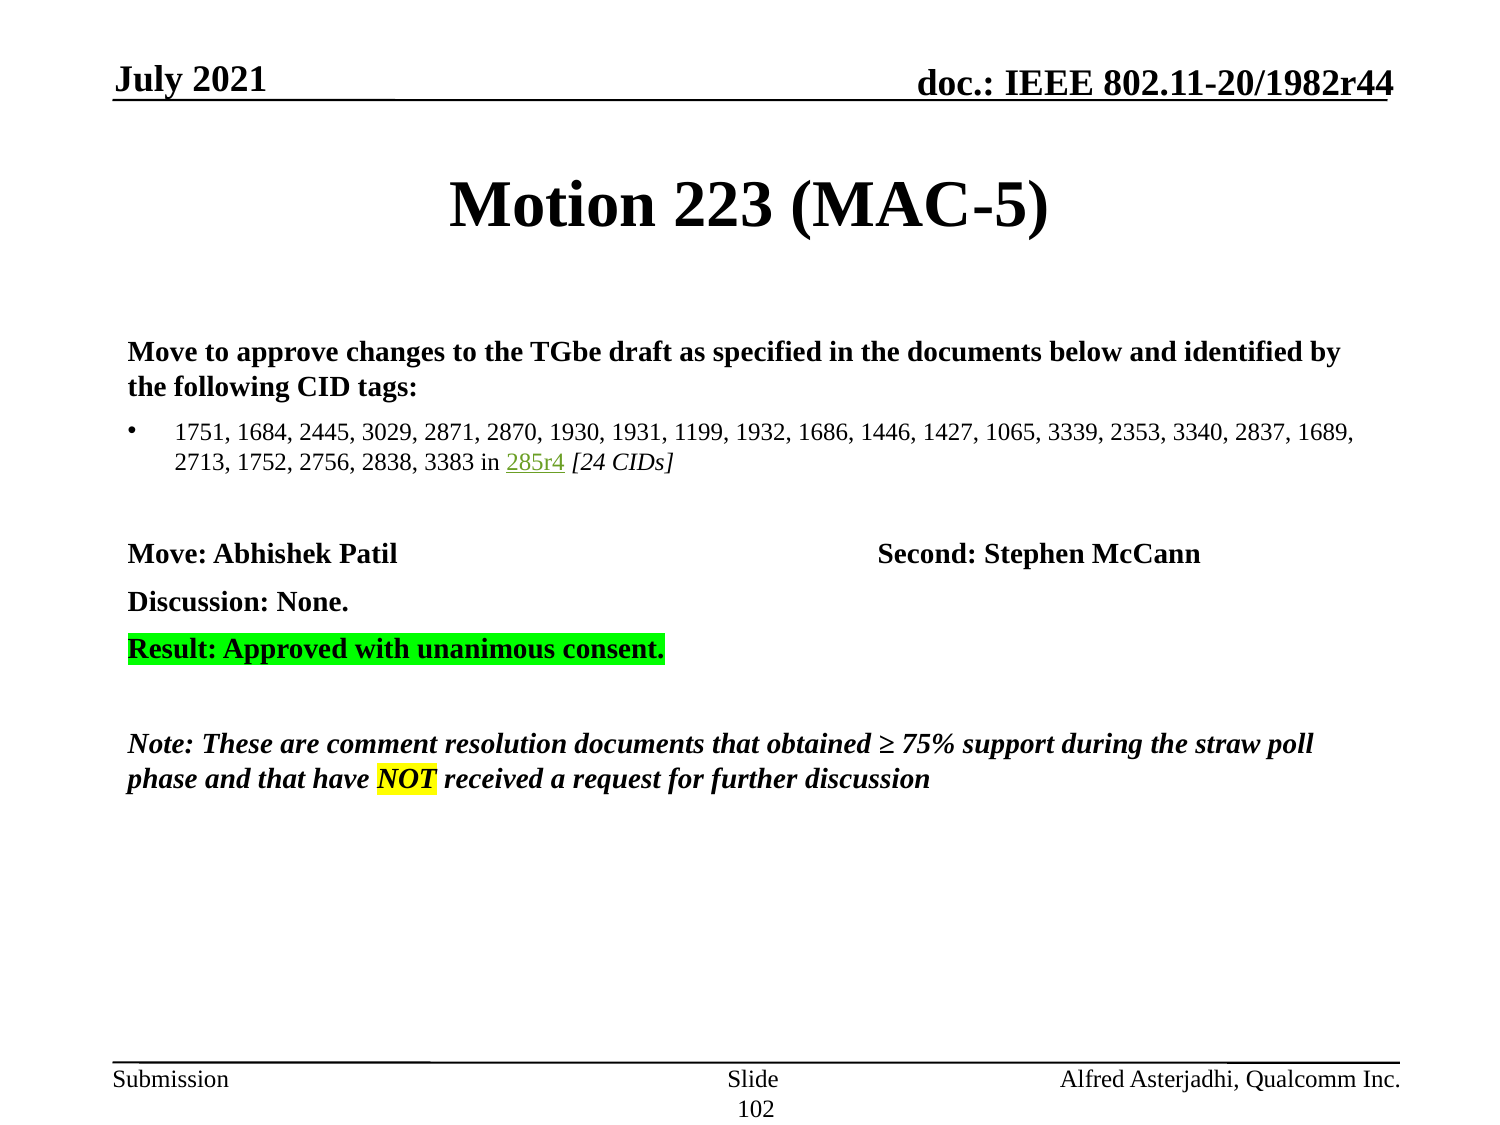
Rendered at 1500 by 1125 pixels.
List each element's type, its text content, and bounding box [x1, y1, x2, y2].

title Motion 223 (MAC-5) [112, 112, 1388, 288]
footer Alfred Asterjadhi, Qualcomm Inc. [878, 1061, 1402, 1093]
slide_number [114, 54, 423, 100]
list Move to approve changes to the TGbe draft as specified in the documents below and identified by the following CID tags: 1751, 1684, 2445, 3029, 2871, 2870, 1930, 1931, 1199, 1932, 1686, 1446, 1427, 1065, 3339, 2353, 3340, 2837, 1689, 2713, 1752, 2756, 2838, 3383 in 285r4 [24 CIDs] Move: Abhishek Patil Second: Stephen McCann Discussion: None. Result: Approved with unanimous consent. Note: These are comment resolution documents that obtained ≥ 75% support during the straw poll phase and that have NOT received a request for further discussion [112, 324, 1388, 1063]
slide_number Slide 102 [712, 1061, 800, 1123]
